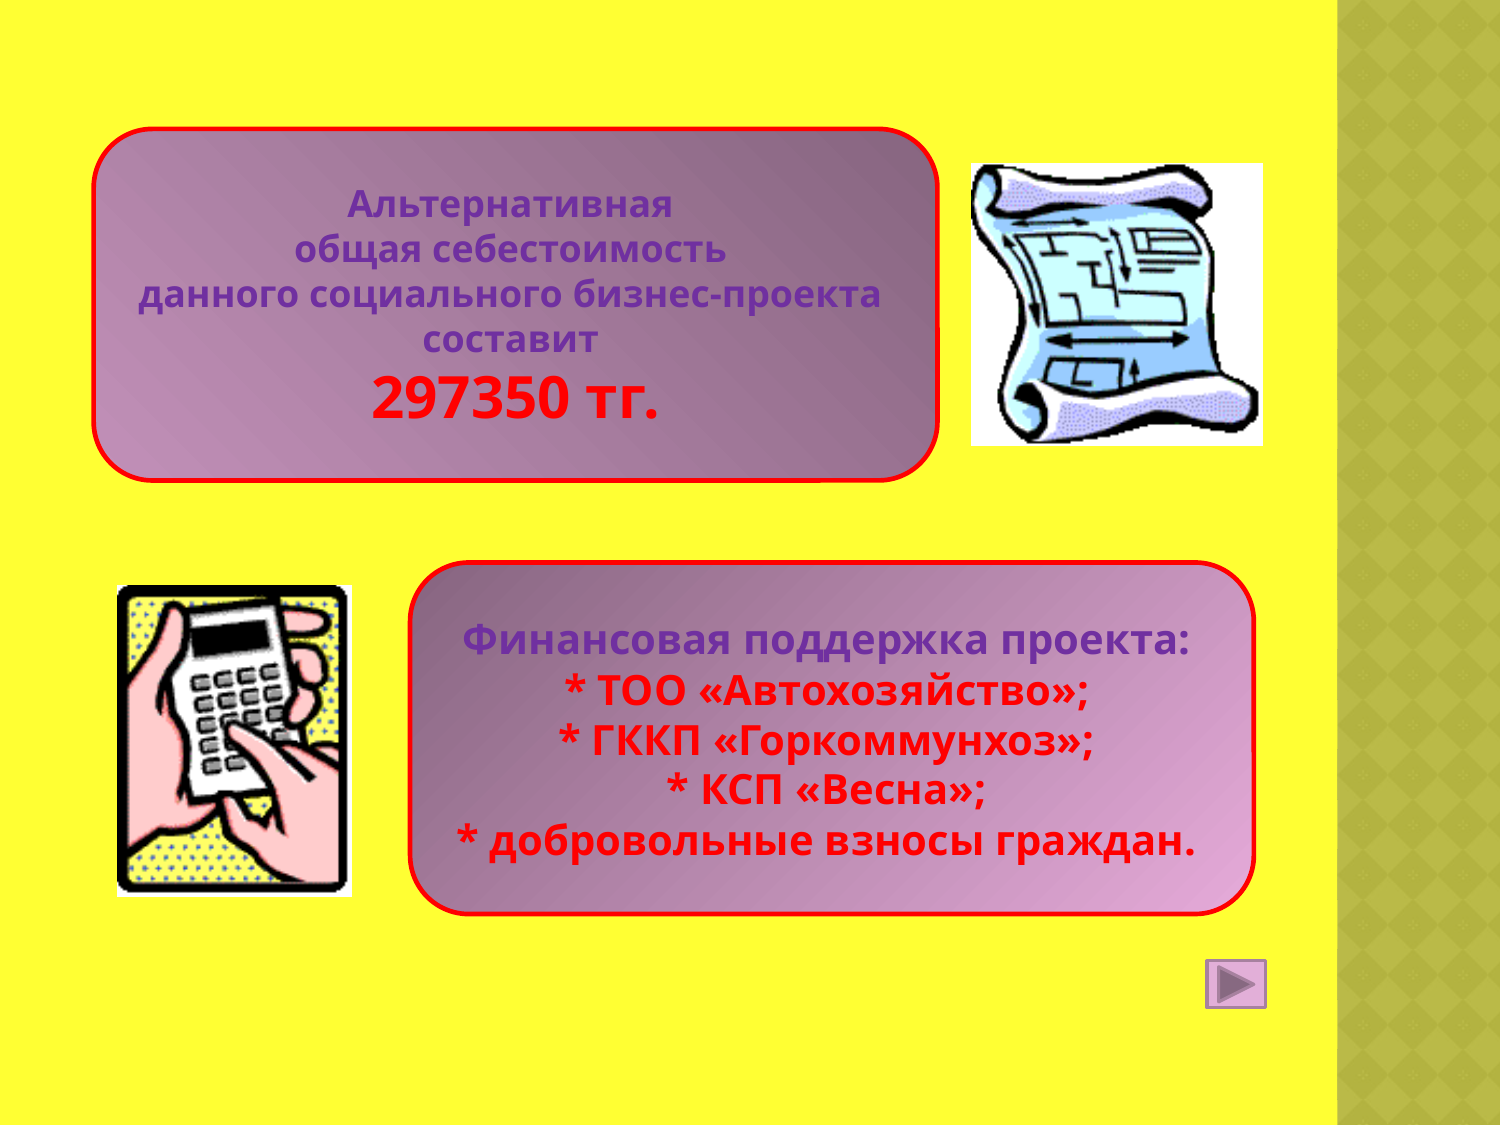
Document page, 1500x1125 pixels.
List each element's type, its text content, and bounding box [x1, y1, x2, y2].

picture [971, 163, 1264, 446]
picture [116, 585, 352, 898]
text_box Финансовая поддержка проекта: * ТОО «Автохозяйство»; * ГККП «Горкоммунхоз»; * КСП «Весна»; * добровольные взносы граждан. [408, 560, 1256, 916]
text_box [1205, 959, 1267, 1009]
text_box Альтернативная общая себестоимость данного социального бизнес-проекта составит 297350 тг. [92, 127, 940, 483]
